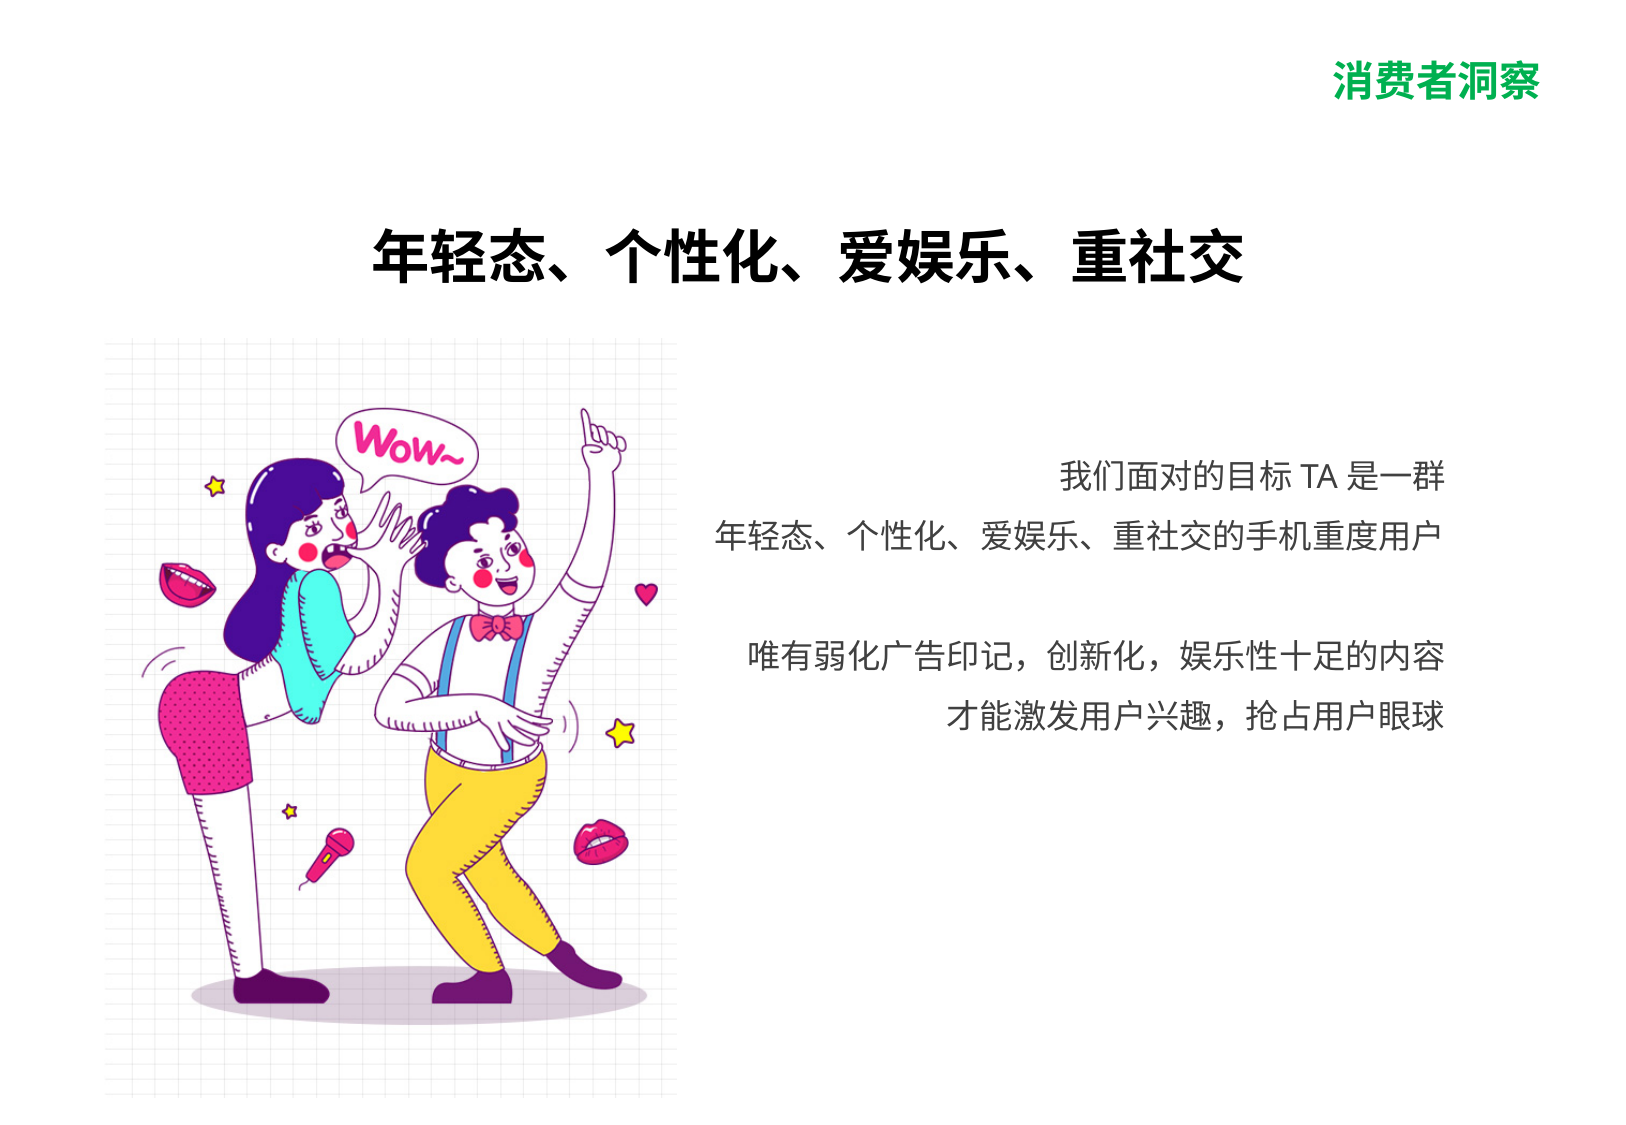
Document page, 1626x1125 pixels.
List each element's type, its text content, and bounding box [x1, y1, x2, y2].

picture [104, 337, 677, 1098]
text_box 年轻态、个性化、爱娱乐、重社交 [231, 212, 1387, 298]
text_box 我们面对的目标TA是一群 年轻态、个性化、爱娱乐、重社交的手机重度用户 唯有弱化广告印记，创新化，娱乐性十足的内容 才能激发用户兴趣，抢占用户眼球 [677, 428, 1461, 743]
text_box 消费者洞察 [1296, 46, 1557, 106]
